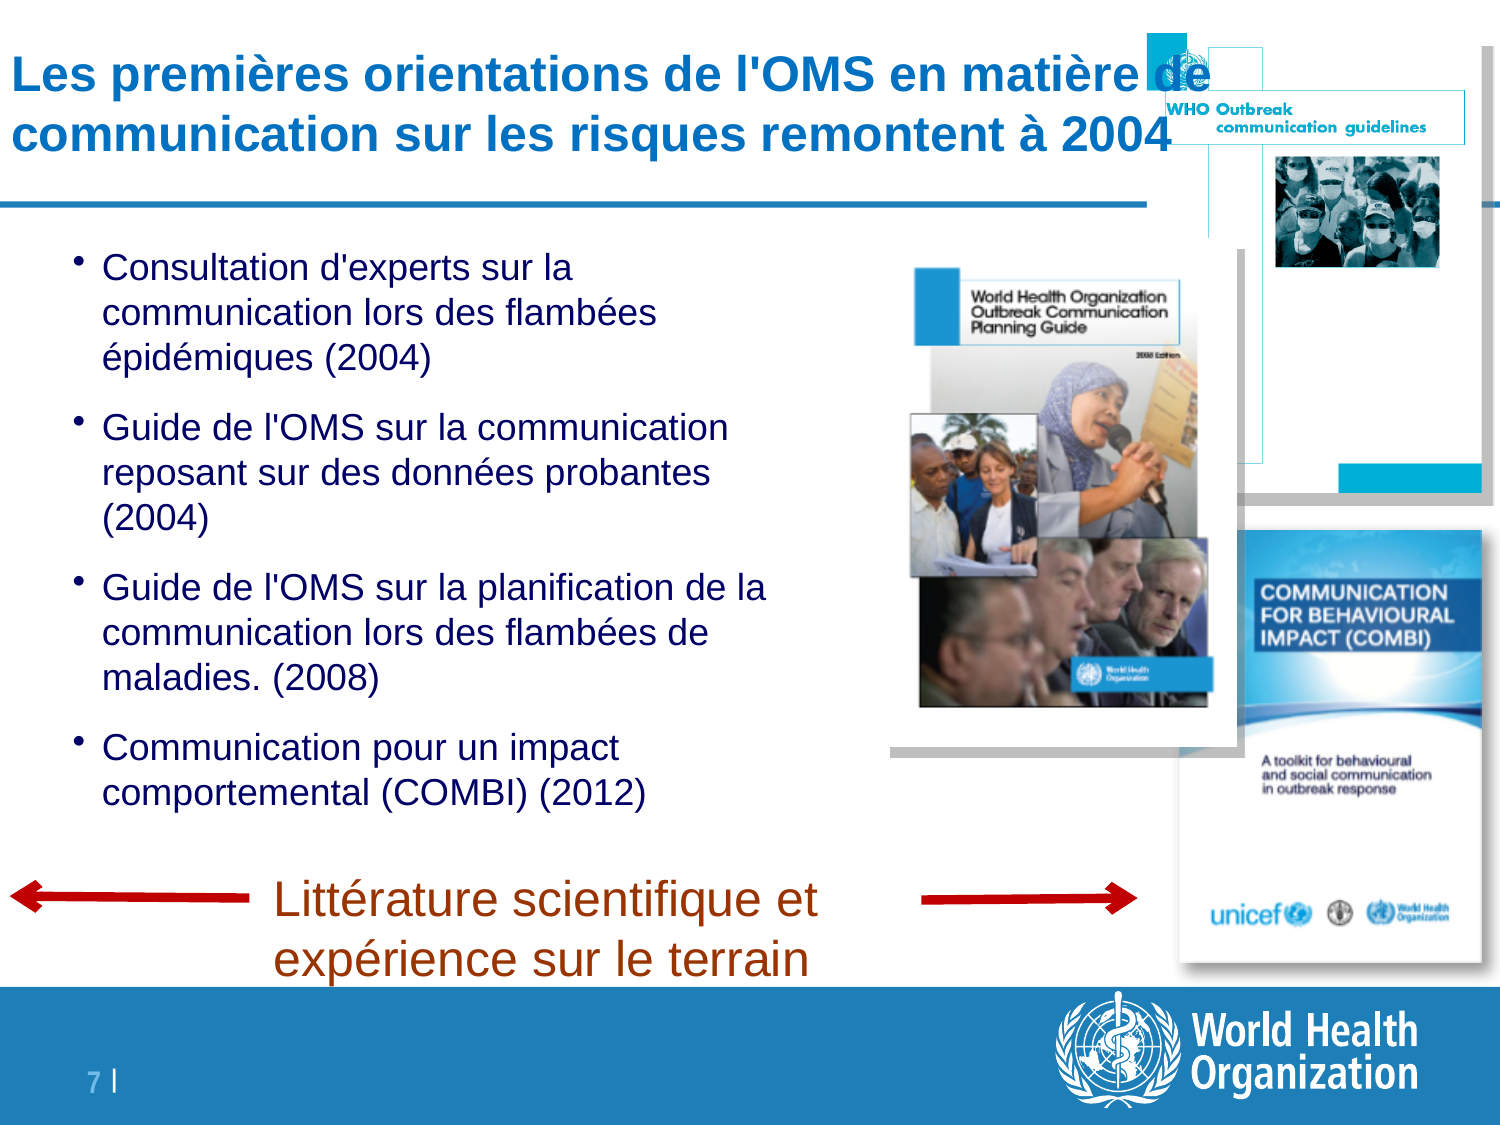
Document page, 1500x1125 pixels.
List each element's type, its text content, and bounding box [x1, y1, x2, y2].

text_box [9, 895, 250, 899]
text_box Littérature scientifique et expérience sur le terrain [259, 859, 922, 937]
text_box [921, 897, 1138, 901]
picture [879, 33, 1482, 963]
text_box Consultation d'experts sur la communication lors des flambées épidémiques (2004) Guide de l'OMS sur la communication reposant sur des données probantes (2004) Guide de l'OMS sur la planification de la communication lors des flambées de maladies. (2008) Communication pour un impact comportemental (COMBI) (2012) [57, 235, 835, 821]
text_box Les premières orientations de l'OMS en matière de communication sur les risques remontent à 2004 [0, 33, 1145, 169]
